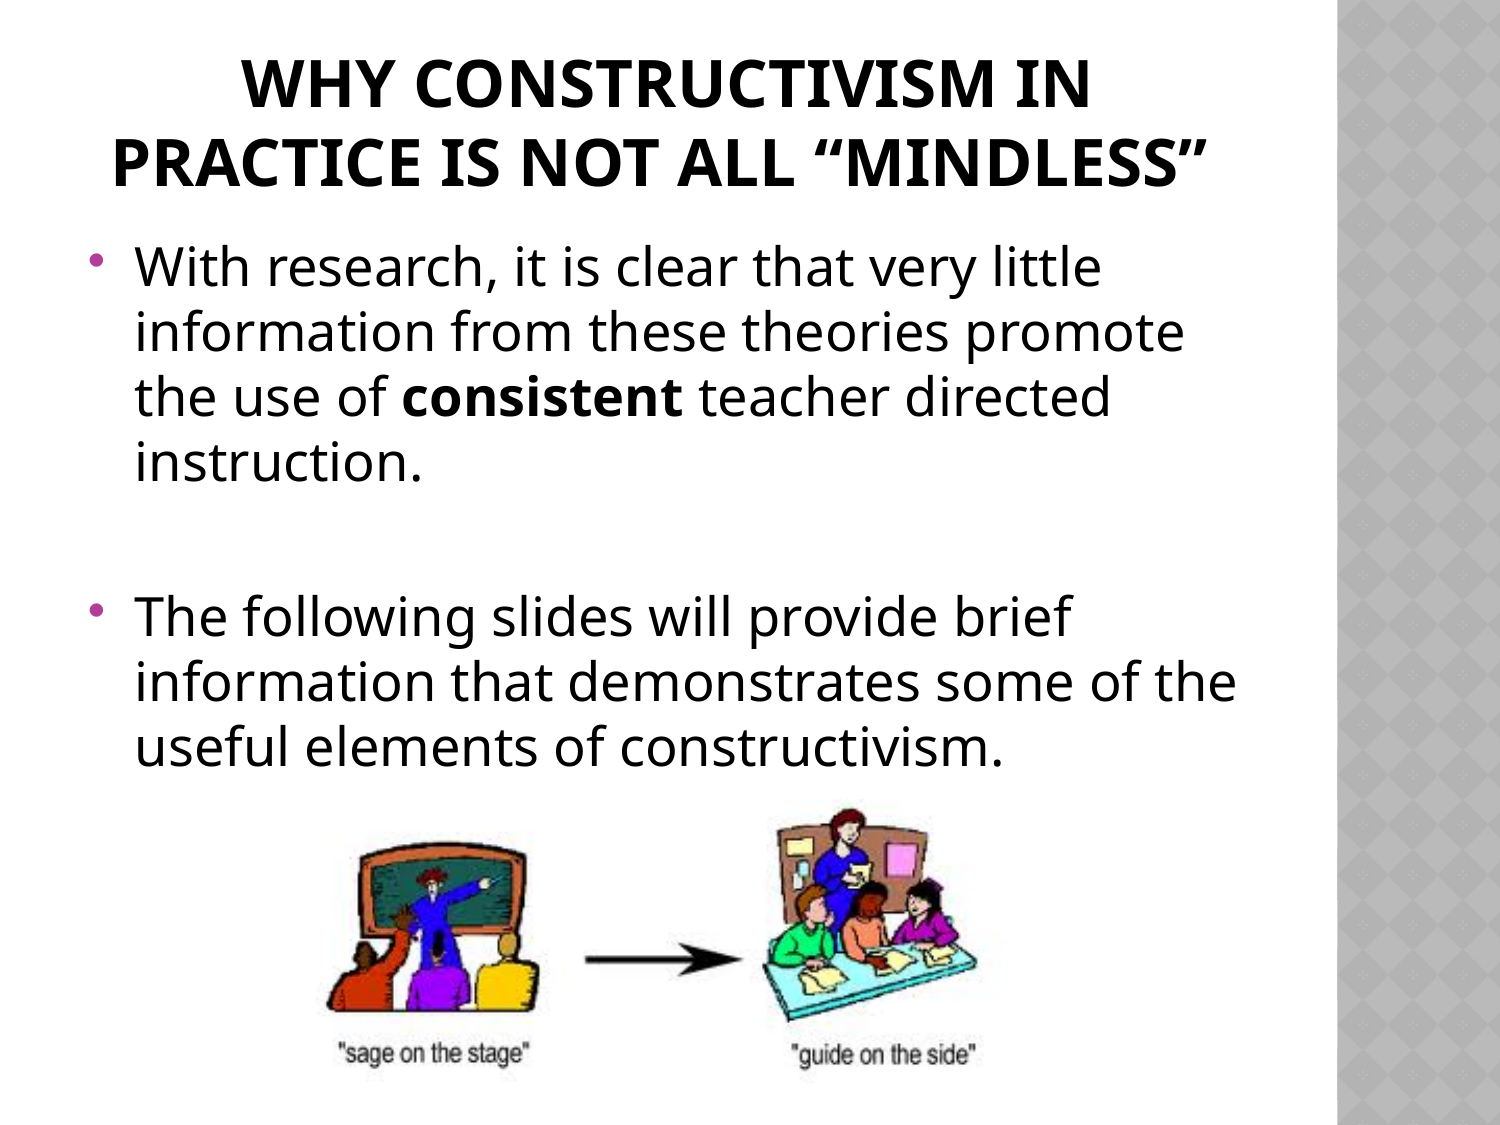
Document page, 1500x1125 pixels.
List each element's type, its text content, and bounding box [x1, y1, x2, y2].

list With research, it is clear that very little information from these theories promote the use of consistent teacher directed instruction. The following slides will provide brief information that demonstrates some of the useful elements of constructivism. [75, 224, 1263, 1059]
picture [299, 799, 1007, 1086]
title Why Constructivism in practice is not all “Mindless” [75, 0, 1263, 200]
